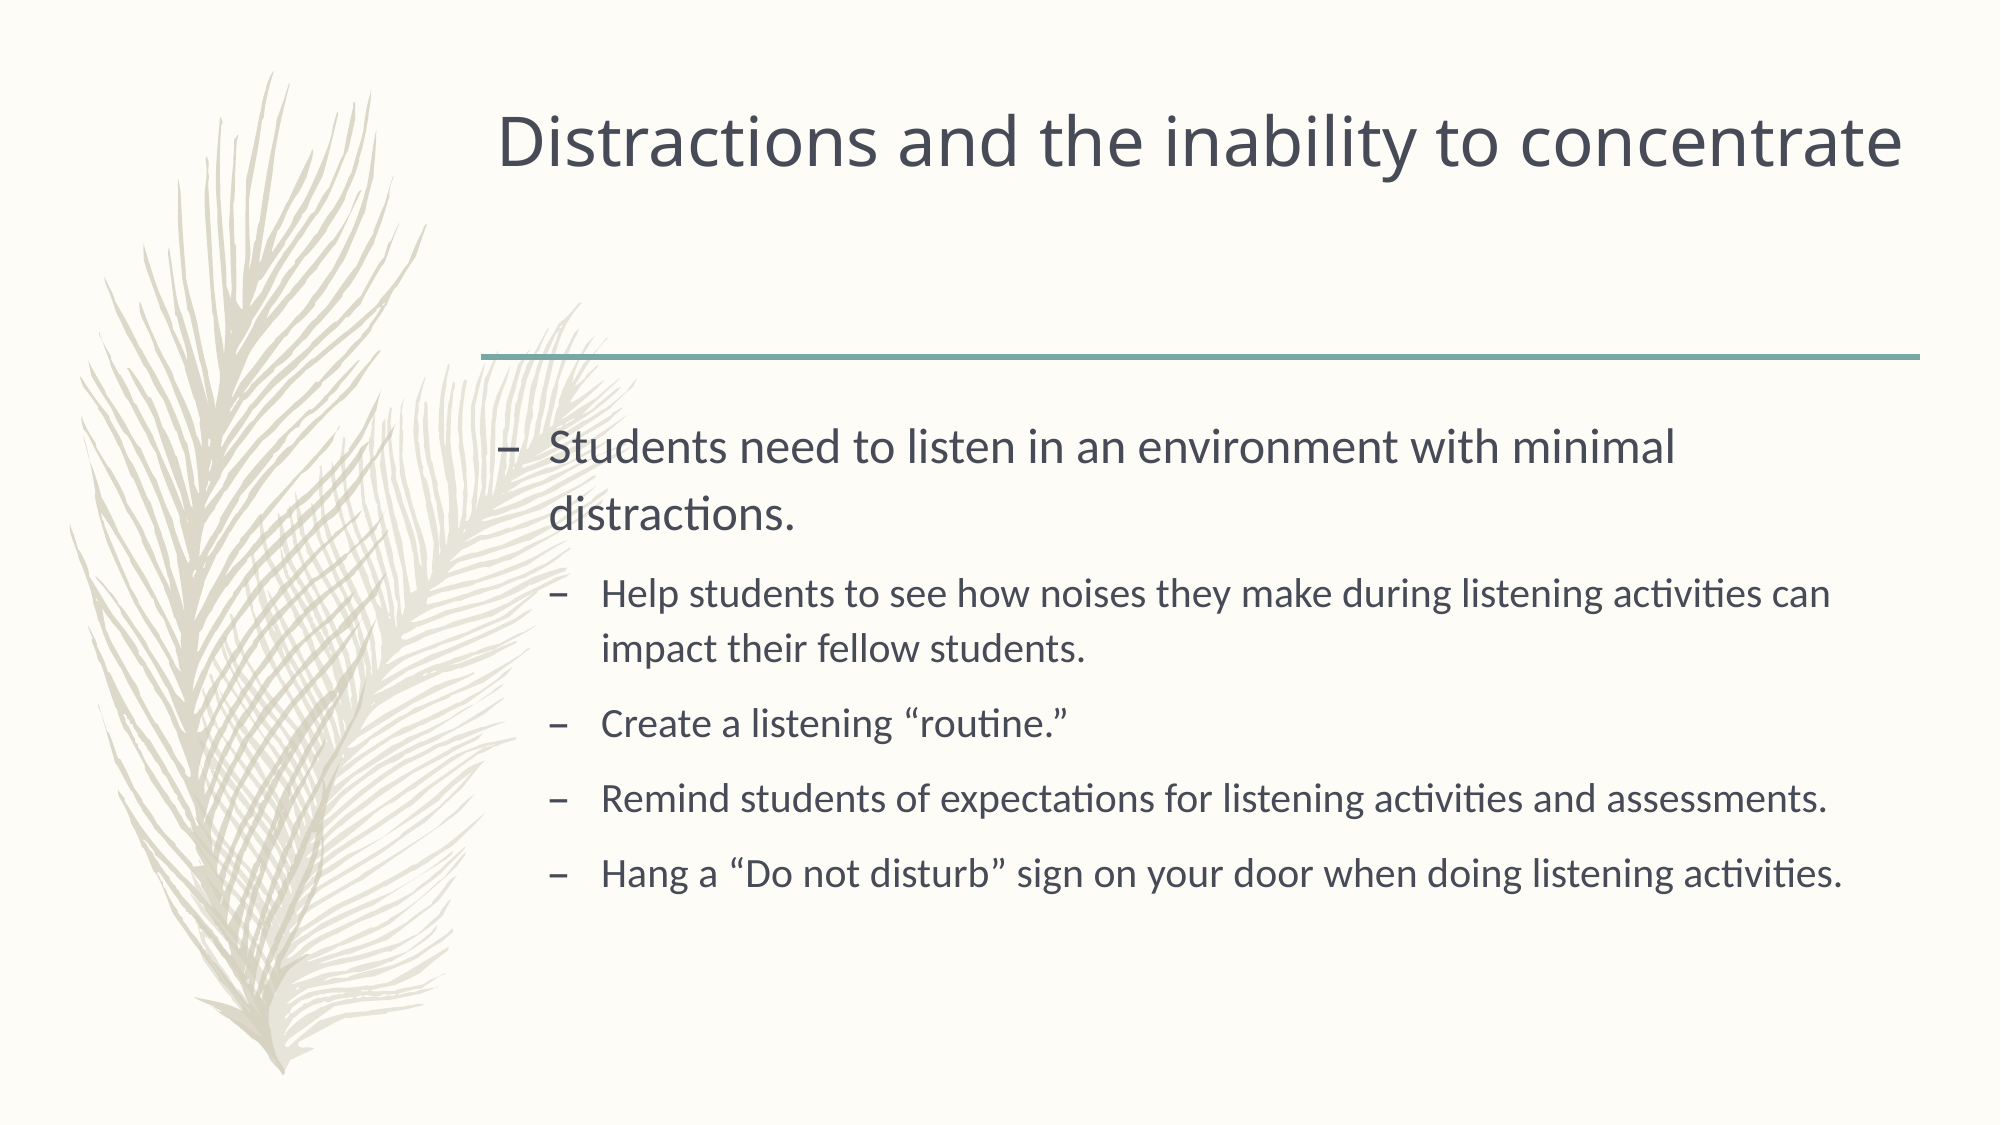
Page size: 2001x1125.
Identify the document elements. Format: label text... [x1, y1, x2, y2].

list Students need to listen in an environment with minimal distractions. Help students to see how noises they make during listening activities can impact their fellow students. Create a listening “routine.” Remind students of expectations for listening activities and assessments. Hang a “Do not disturb” sign on your door when doing listening activities. [481, 399, 1920, 999]
title Distractions and the inability to concentrate [481, 93, 1920, 350]
